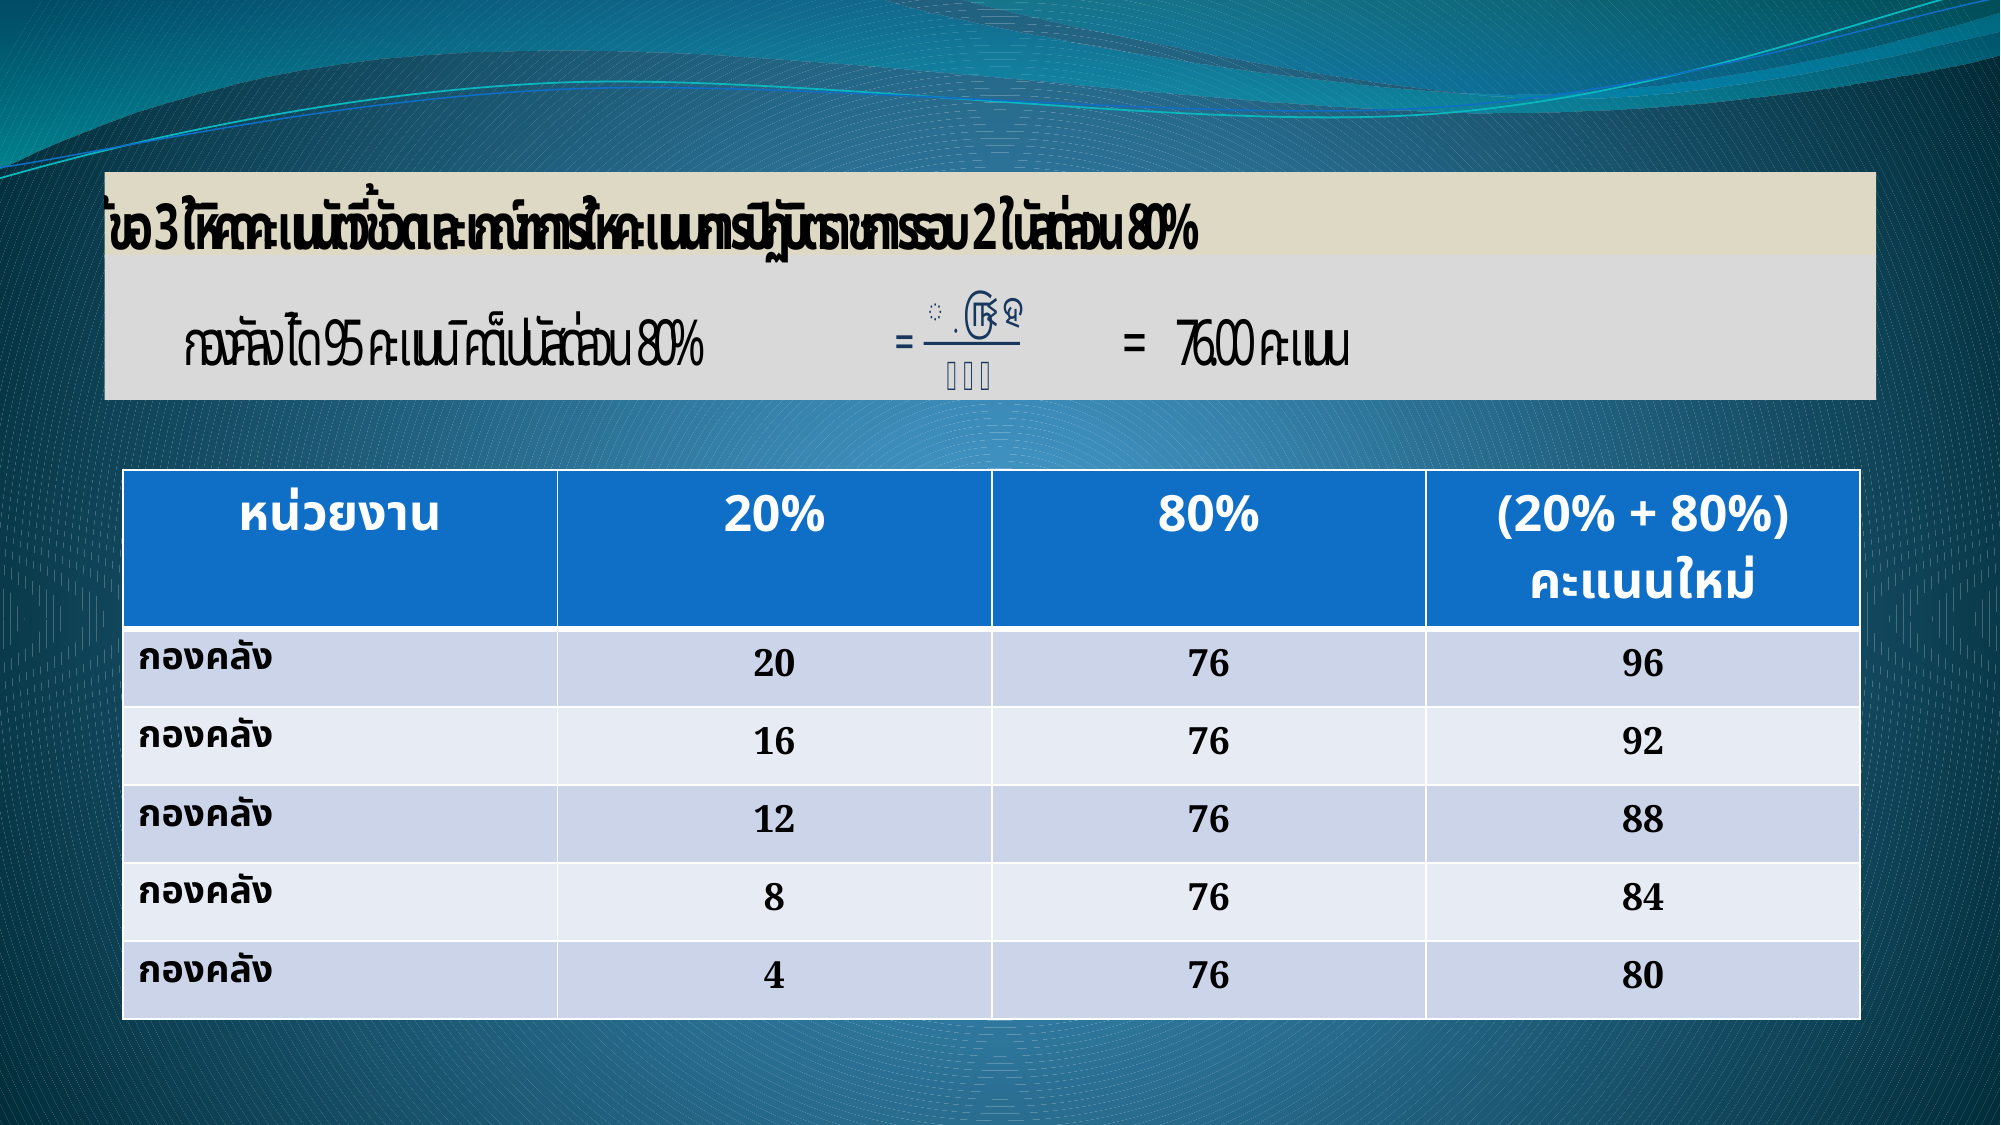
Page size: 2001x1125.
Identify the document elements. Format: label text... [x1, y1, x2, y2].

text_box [102, 169, 1879, 404]
table_cell กองคลัง [124, 942, 557, 1018]
table_header (20% + 80%) คะแนนใหม่ [1427, 471, 1859, 626]
table_cell กองคลัง [124, 632, 557, 706]
table_cell 12 [558, 786, 991, 862]
table_cell 76 [993, 708, 1425, 784]
table_cell 88 [1427, 786, 1859, 862]
table_cell 80 [1427, 942, 1859, 1018]
table_cell 76 [993, 864, 1425, 940]
table_cell กองคลัง [124, 864, 557, 940]
table_cell กองคลัง [124, 786, 557, 862]
table_header 20% [558, 471, 991, 626]
table_header หน่วยงาน [124, 471, 557, 626]
table_cell 8 [558, 864, 991, 940]
table_cell 84 [1427, 864, 1859, 940]
table_cell 4 [558, 942, 991, 1018]
table_cell กองคลัง [124, 708, 557, 784]
table_cell 92 [1427, 708, 1859, 784]
table_header 80% [993, 471, 1425, 626]
table_cell 16 [558, 708, 991, 784]
table_cell 76 [993, 786, 1425, 862]
table_cell 96 [1427, 632, 1859, 706]
table_cell 76 [993, 632, 1425, 706]
table_cell 76 [993, 942, 1425, 1018]
table_cell 20 [558, 632, 991, 706]
